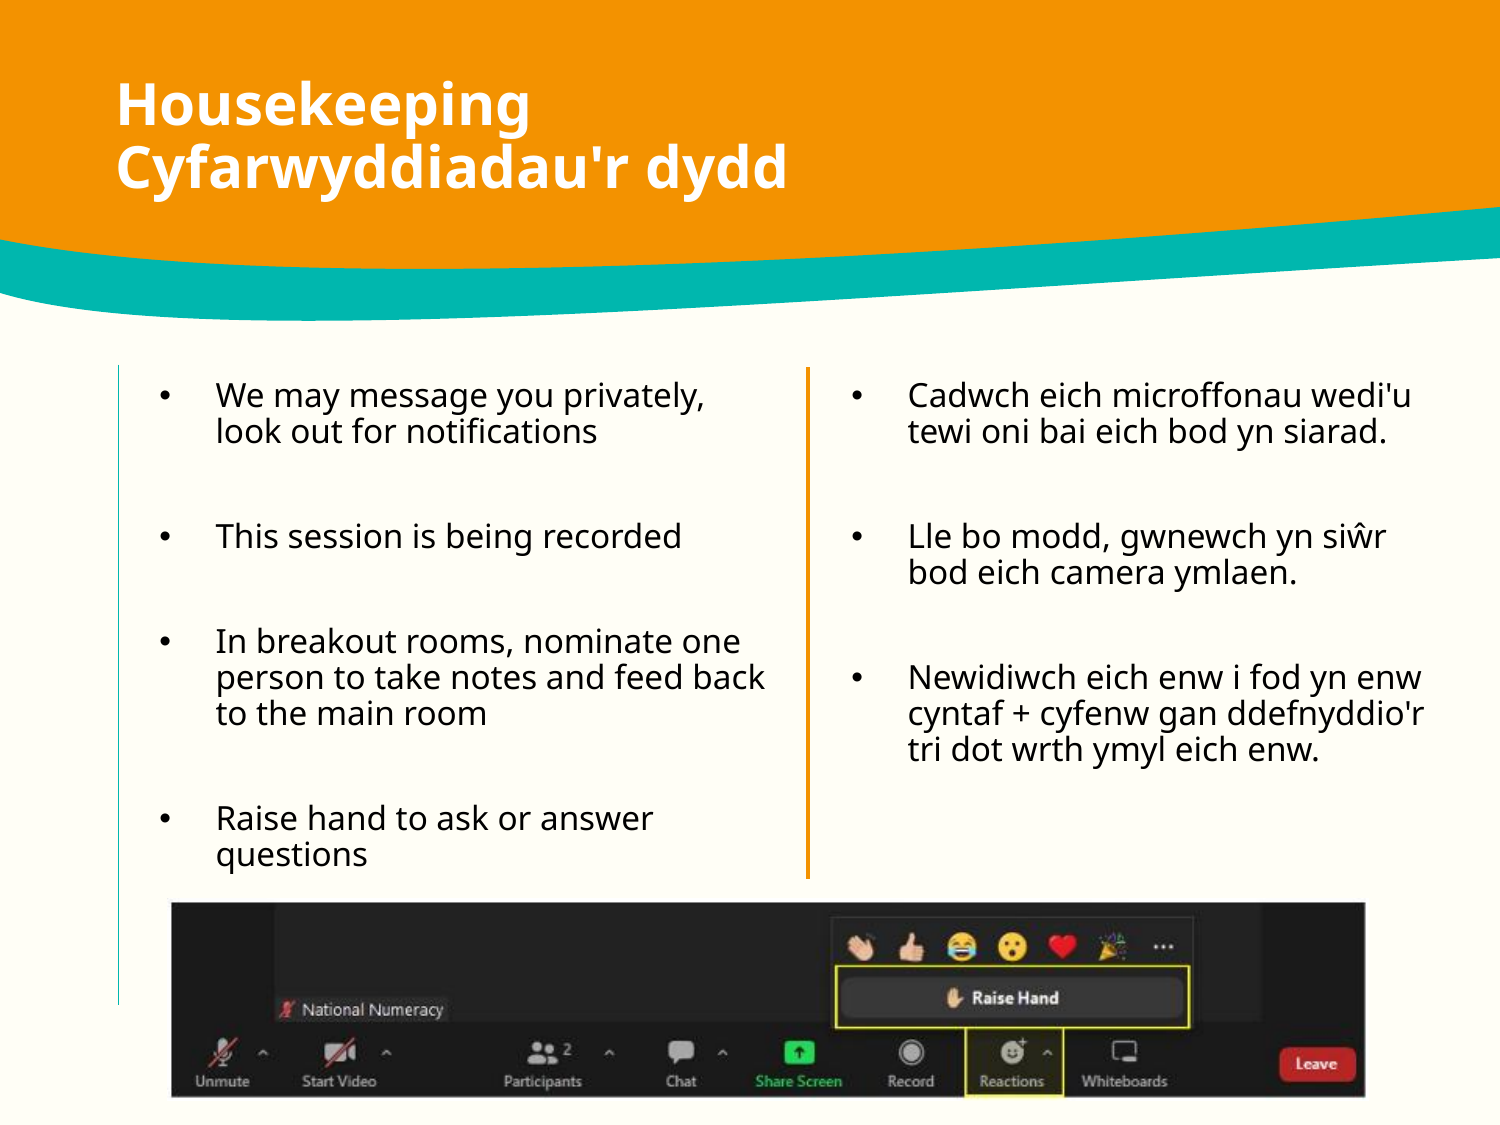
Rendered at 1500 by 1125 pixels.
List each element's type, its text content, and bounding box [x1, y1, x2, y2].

text_box Cadwch eich microffonau wedi'u tewi oni bai eich bod yn siarad. Lle bo modd, gwnewch yn siŵr bod eich camera ymlaen. Newidiwch eich enw i fod yn enw cyntaf + cyfenw gan ddefnyddio'r tri dot wrth ymyl eich enw. [836, 371, 1451, 807]
picture [167, 898, 1369, 1101]
list Housekeeping Cyfarwyddiadau'r dydd [100, 67, 1411, 258]
list We may message you privately, look out for notifications This session is being recorded In breakout rooms, nominate one person to take notes and feed back to the main room Raise hand to ask or answer questions [144, 371, 789, 879]
